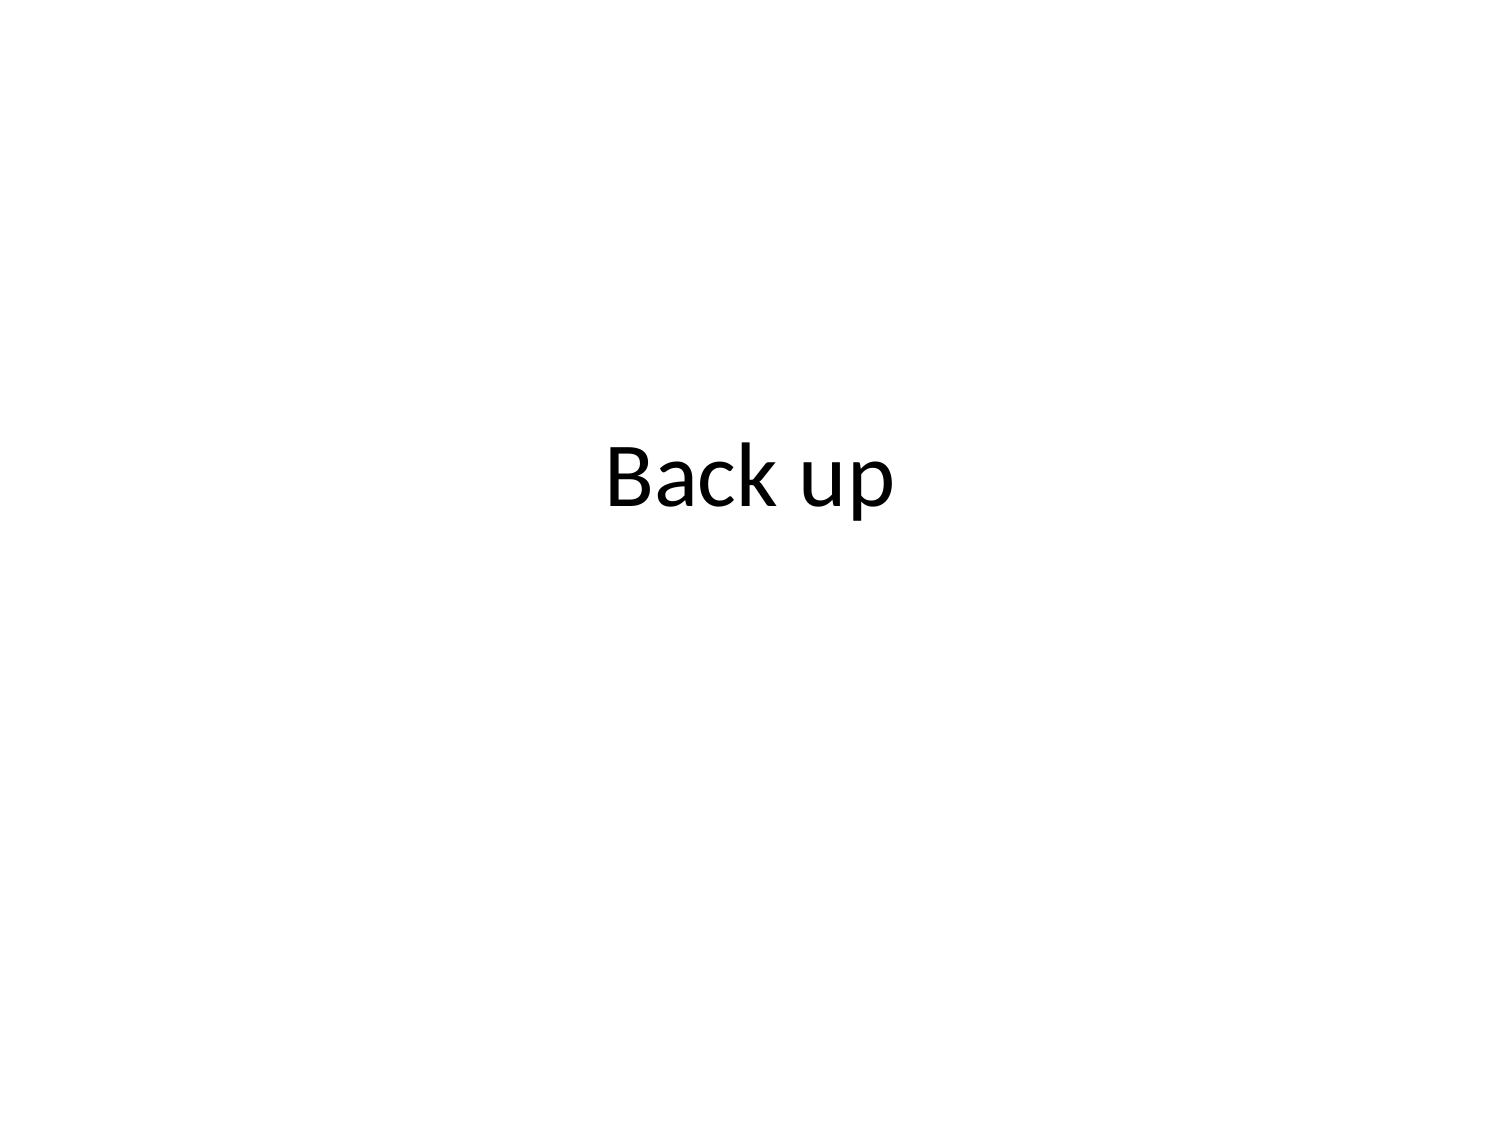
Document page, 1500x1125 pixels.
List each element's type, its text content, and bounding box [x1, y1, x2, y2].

title Back up [112, 349, 1388, 591]
